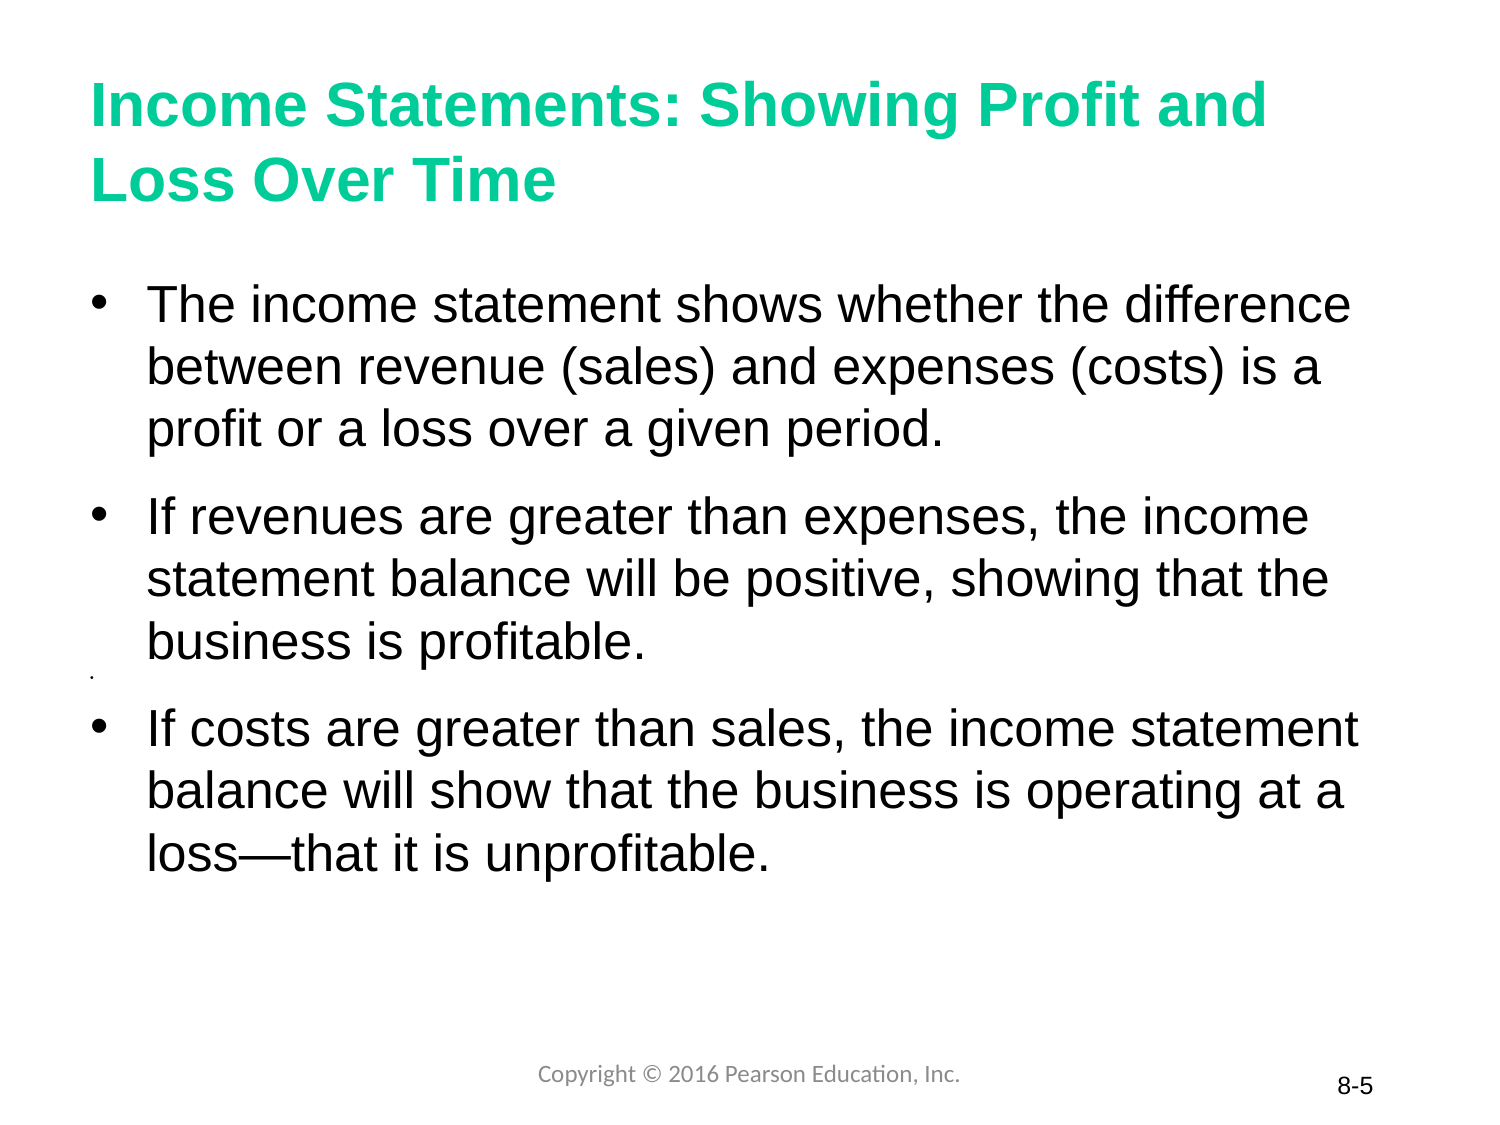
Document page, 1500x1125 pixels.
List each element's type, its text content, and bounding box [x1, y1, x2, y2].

footer Copyright © 2016 Pearson Education, Inc. [512, 1042, 988, 1103]
title Income Statements: Showing Profit and Loss Over Time [75, 45, 1425, 233]
list The income statement shows whether the difference between revenue (sales) and expenses (costs) is a profit or a loss over a given period. If revenues are greater than expenses, the income statement balance will be positive, showing that the business is profitable. If costs are greater than sales, the income statement balance will show that the business is operating at a loss—that it is unprofitable. [75, 262, 1463, 1005]
